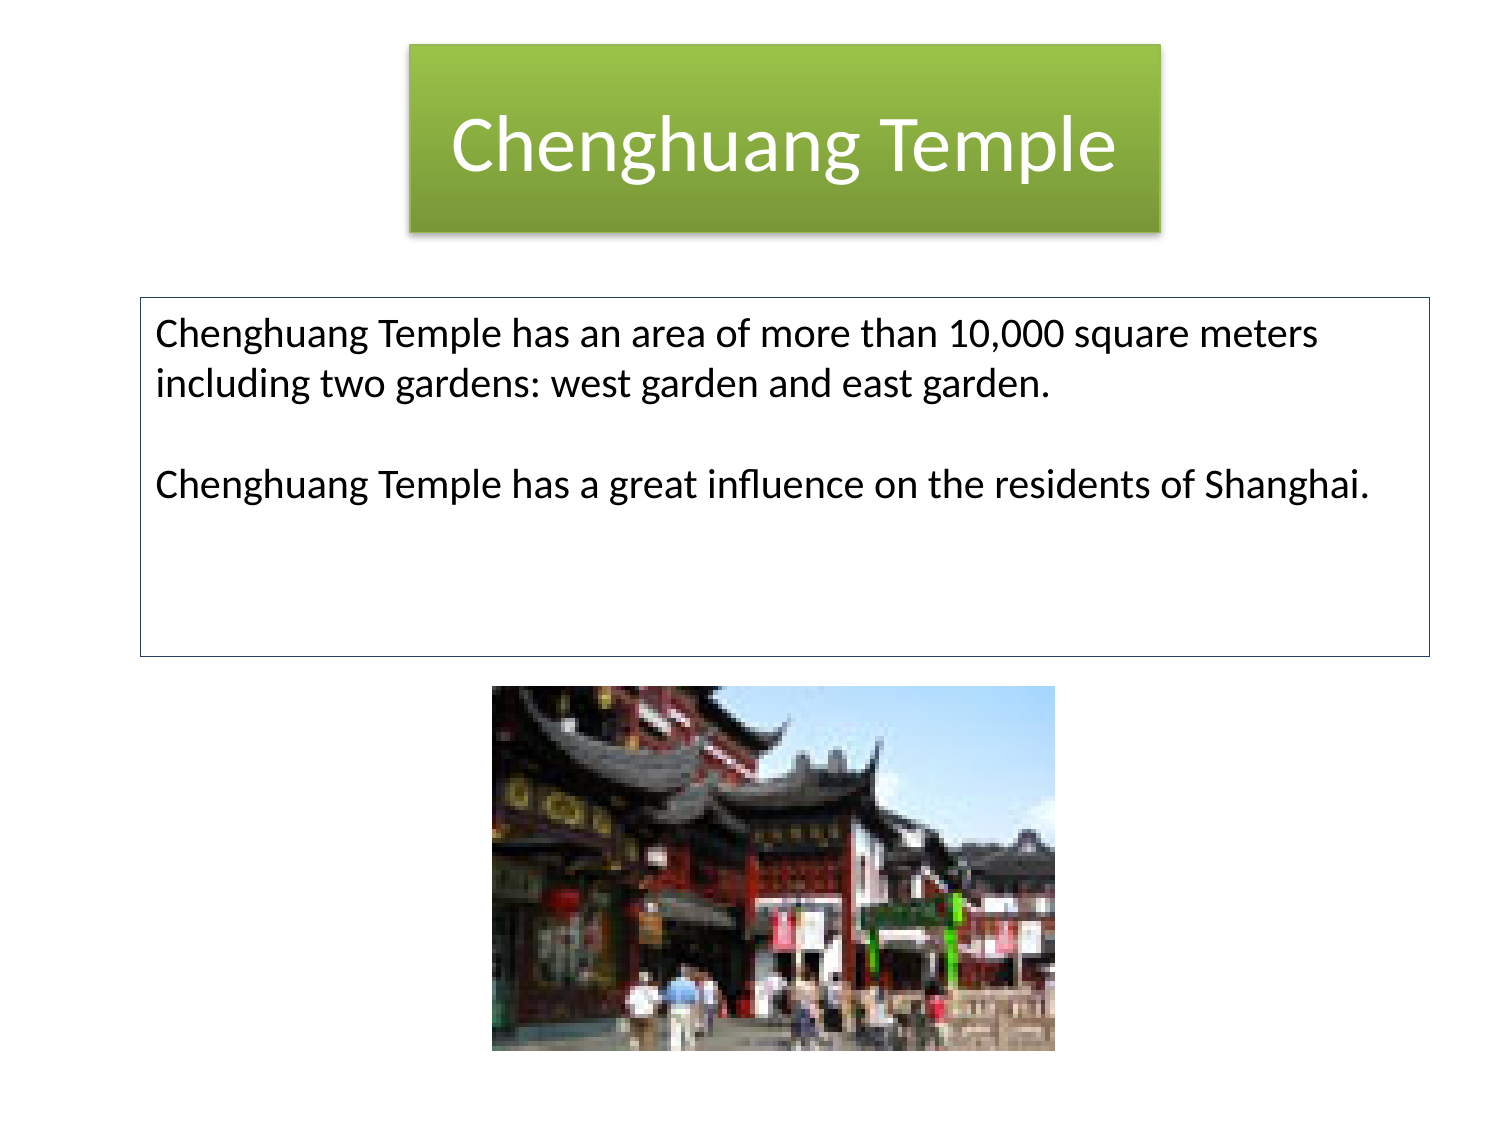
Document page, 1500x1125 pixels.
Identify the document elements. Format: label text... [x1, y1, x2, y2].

title Chenghuang Temple [409, 44, 1161, 233]
list Chenghuang Temple has an area of more than 10,000 square meters including two gardens: west garden and east garden. Chenghuang Temple has a great influence on the residents of Shanghai. [140, 297, 1430, 657]
picture [491, 685, 1055, 1051]
